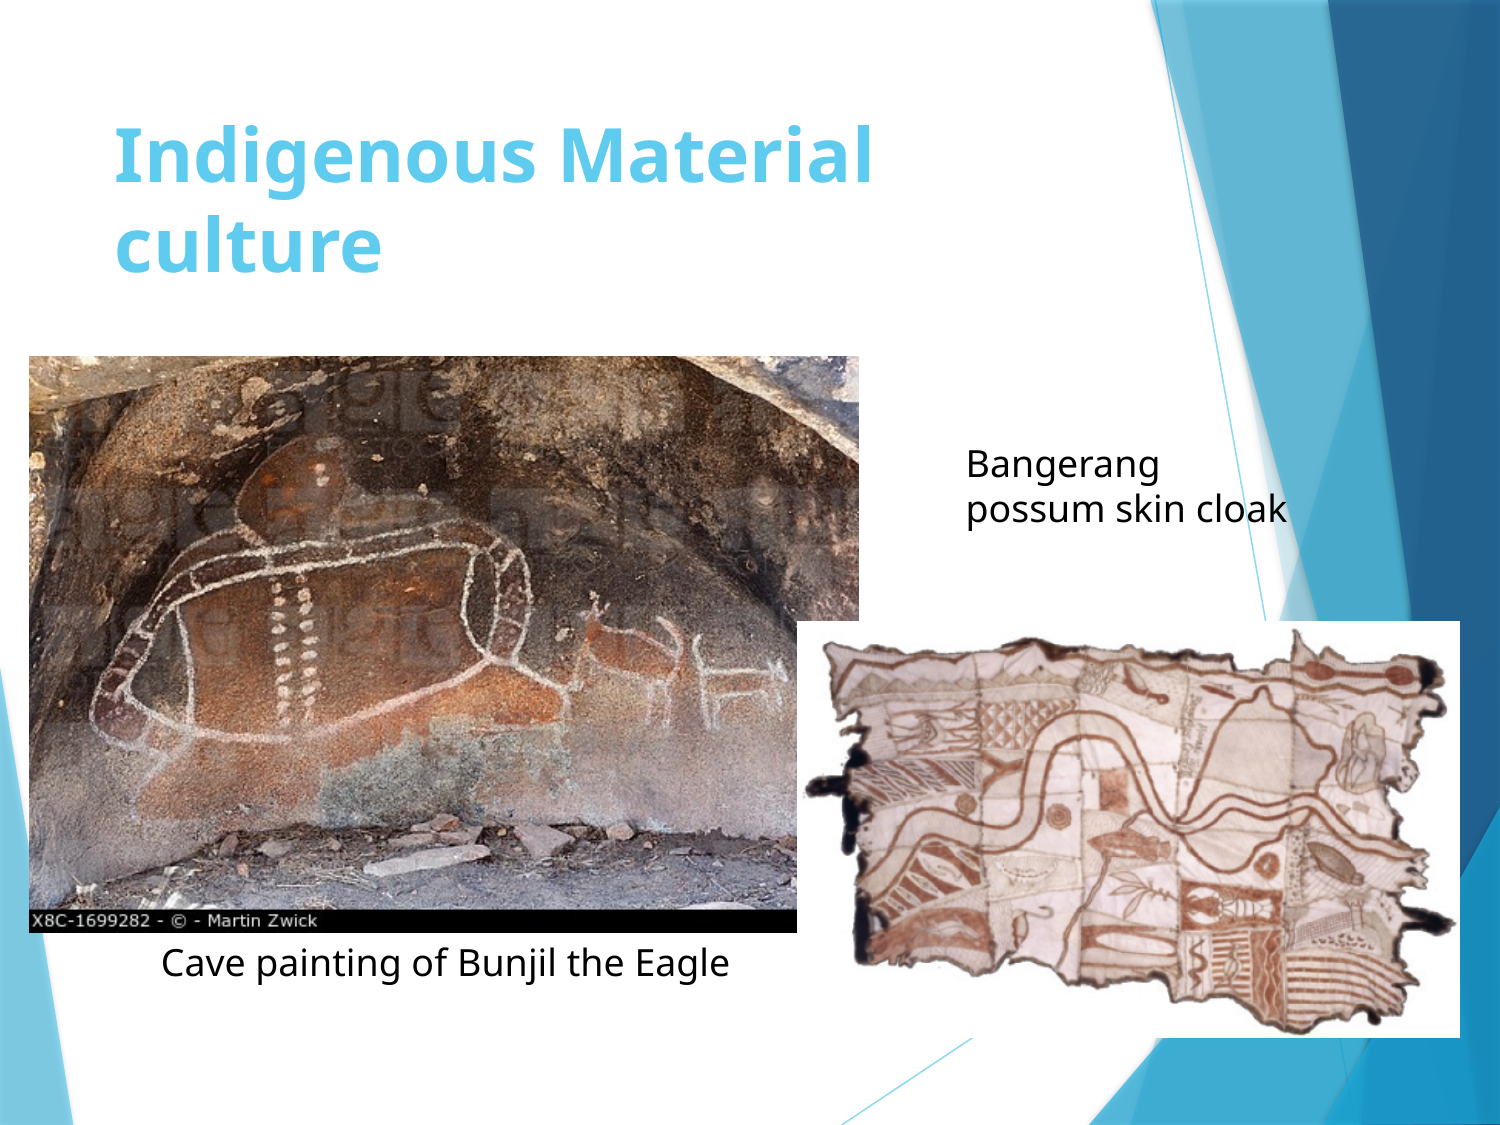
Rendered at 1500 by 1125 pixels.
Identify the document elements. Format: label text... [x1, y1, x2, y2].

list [28, 356, 860, 933]
text_box Cave painting of Bunjil the Eagle [146, 941, 791, 992]
title Indigenous Material culture [99, 99, 1142, 317]
text_box Bangerang possum skin cloak [950, 432, 1324, 538]
picture [796, 620, 1461, 1038]
